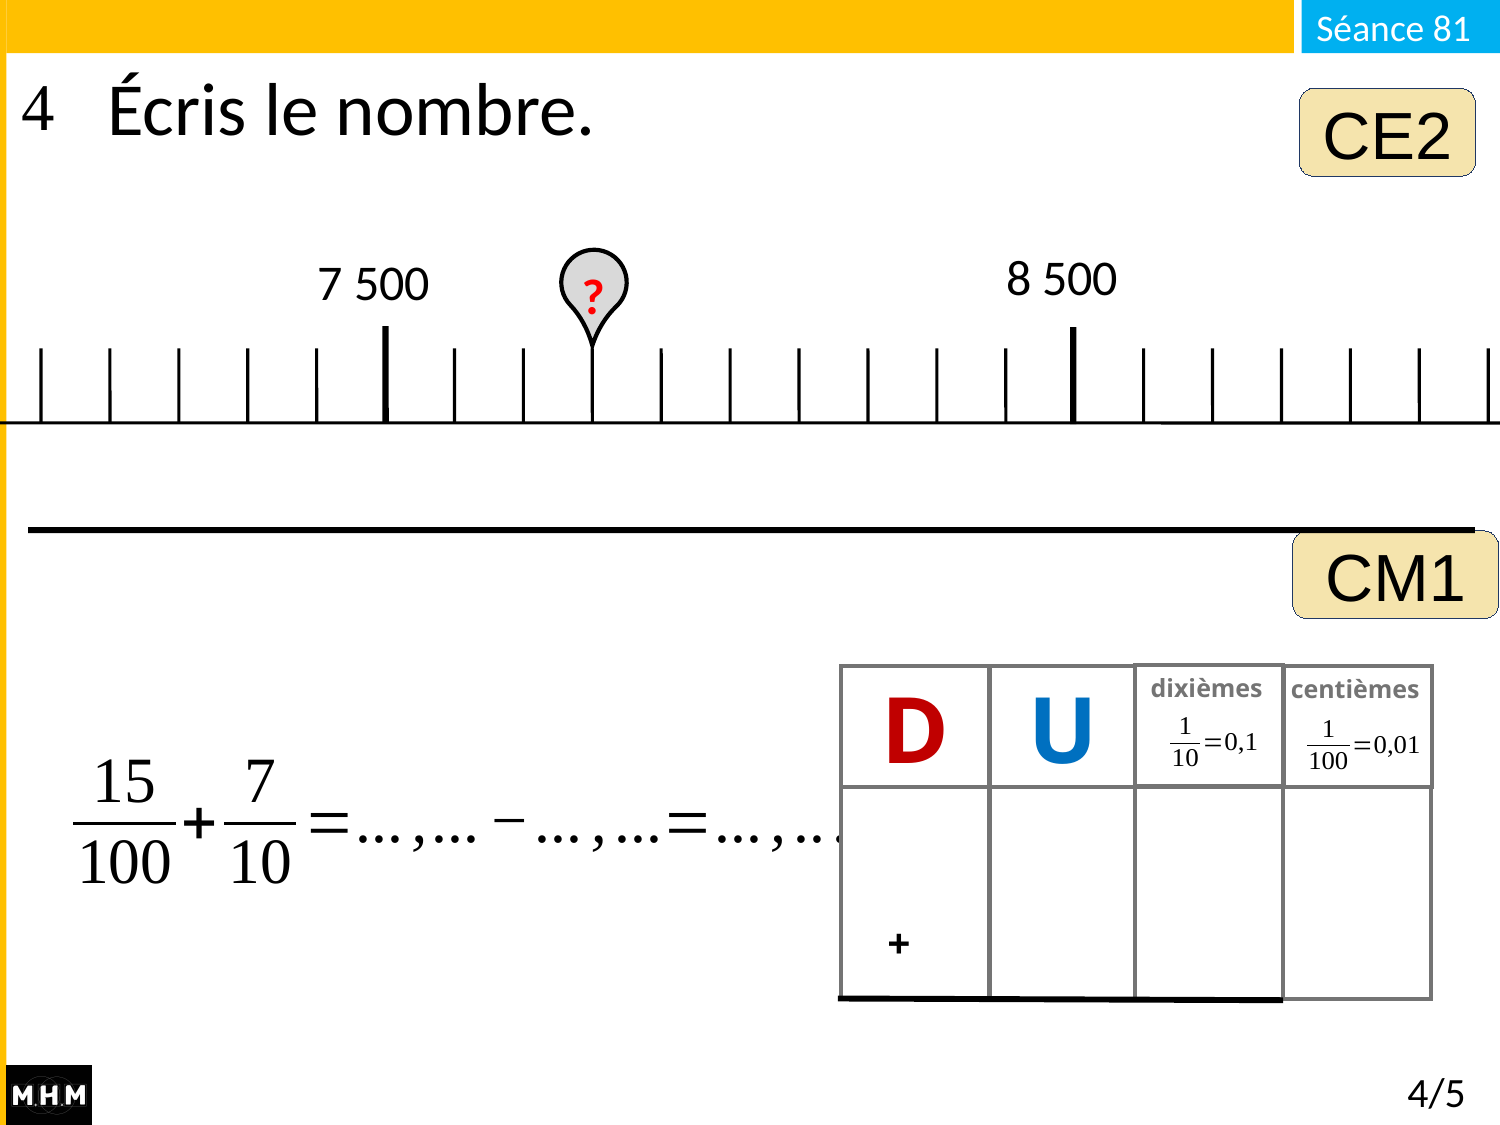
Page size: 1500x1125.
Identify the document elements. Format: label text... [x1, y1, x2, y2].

text_box CE2 [1299, 88, 1476, 177]
list 4/5 [1373, 1064, 1500, 1125]
text_box 8 500 [991, 238, 1144, 314]
picture [6, 1065, 92, 1125]
text_box CM1 [1292, 530, 1499, 619]
text_box 7 500 [303, 242, 468, 318]
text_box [0, 325, 1500, 425]
title Écris le nombre. [92, 29, 1387, 192]
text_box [840, 664, 1432, 1000]
text_box [559, 261, 566, 304]
text_box ? [566, 256, 640, 325]
text_box [571, 247, 617, 256]
